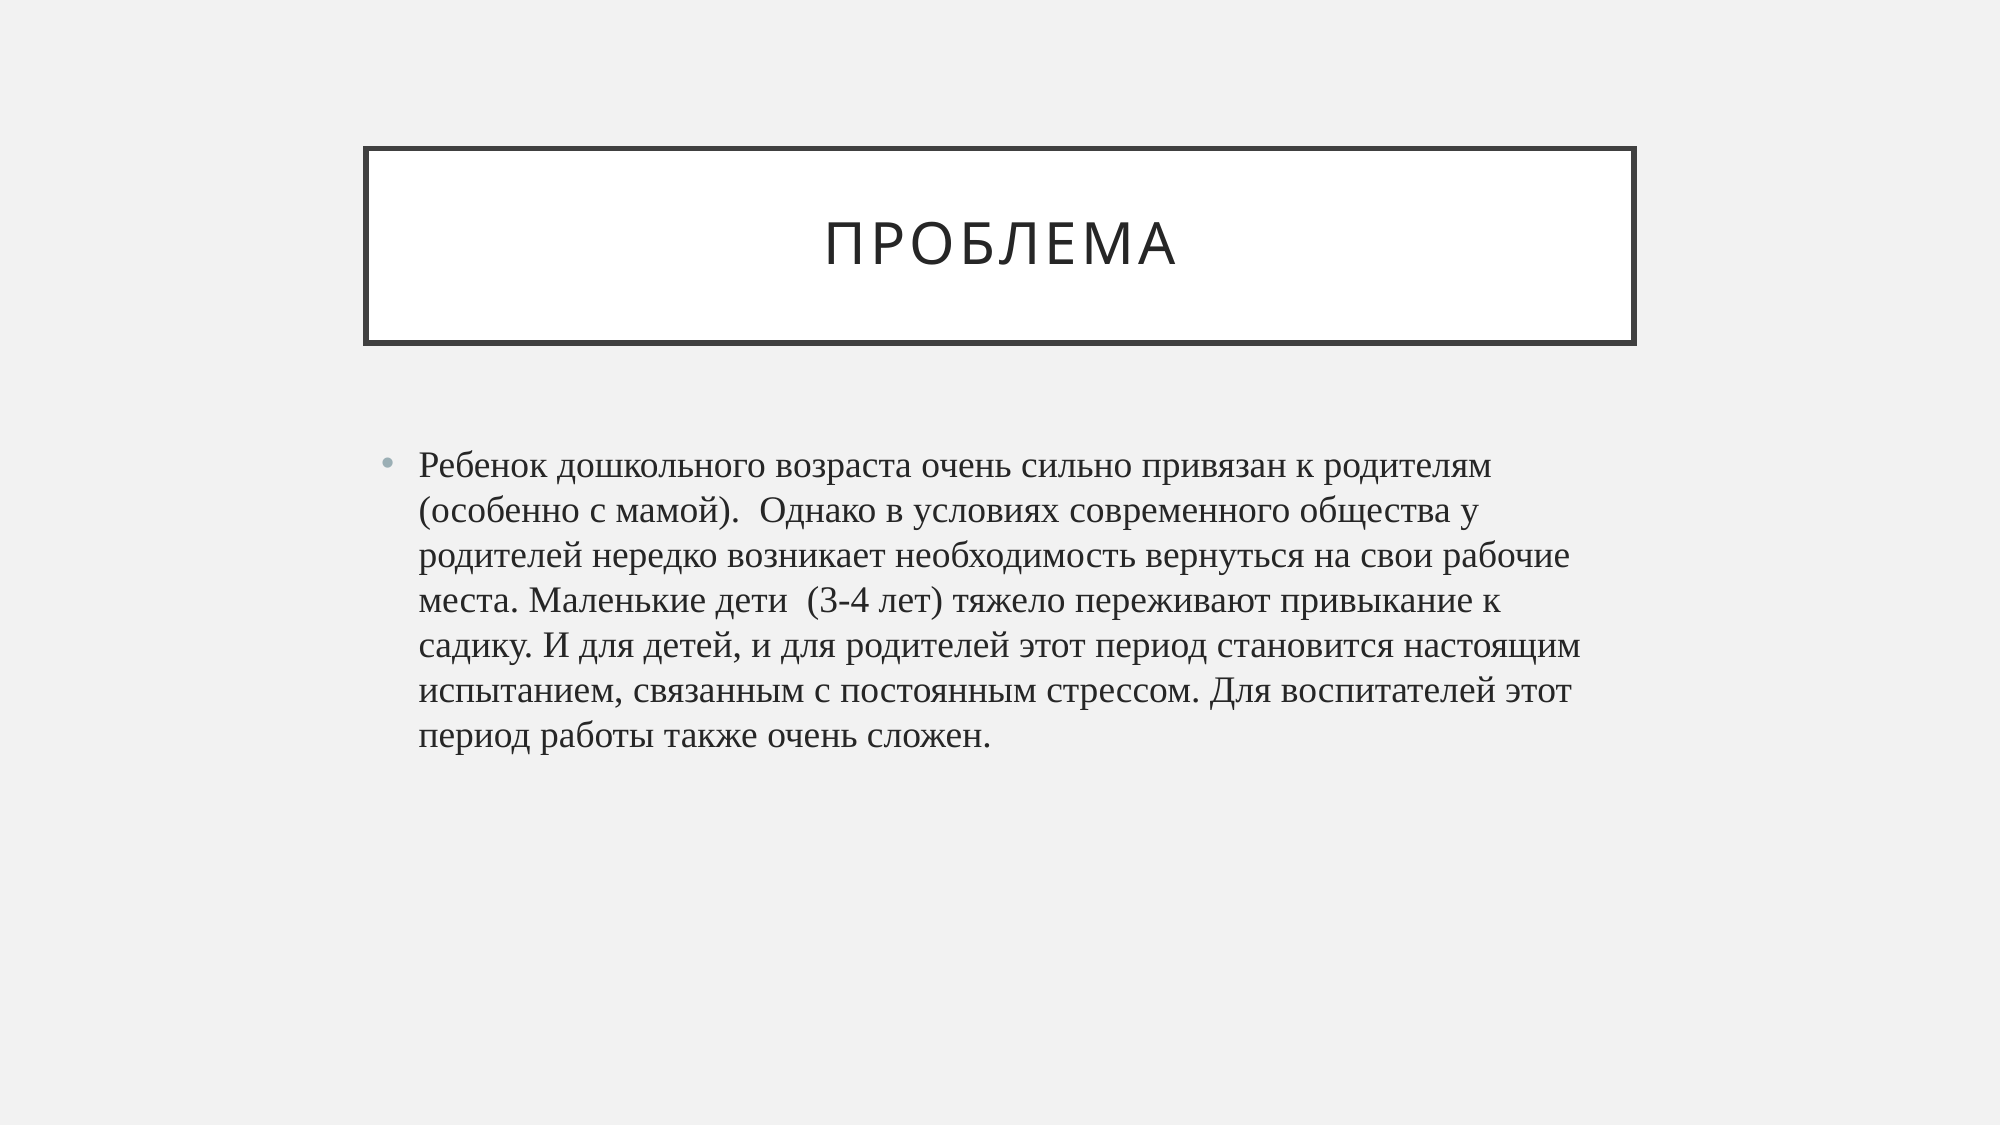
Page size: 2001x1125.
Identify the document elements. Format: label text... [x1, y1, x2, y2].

list Ребенок дошкольного возраста очень сильно привязан к родителям (особенно с мамой). Однако в условиях современного общества у родителей нередко возникает необходимость вернуться на свои рабочие места. Маленькие дети (3-4 лет) тяжело переживают привыкание к садику. И для детей, и для родителей этот период становится настоящим испытанием, связанным с постоянным стрессом. Для воспитателей этот период работы также очень сложен. [366, 432, 1634, 942]
title Проблема [363, 146, 1637, 346]
